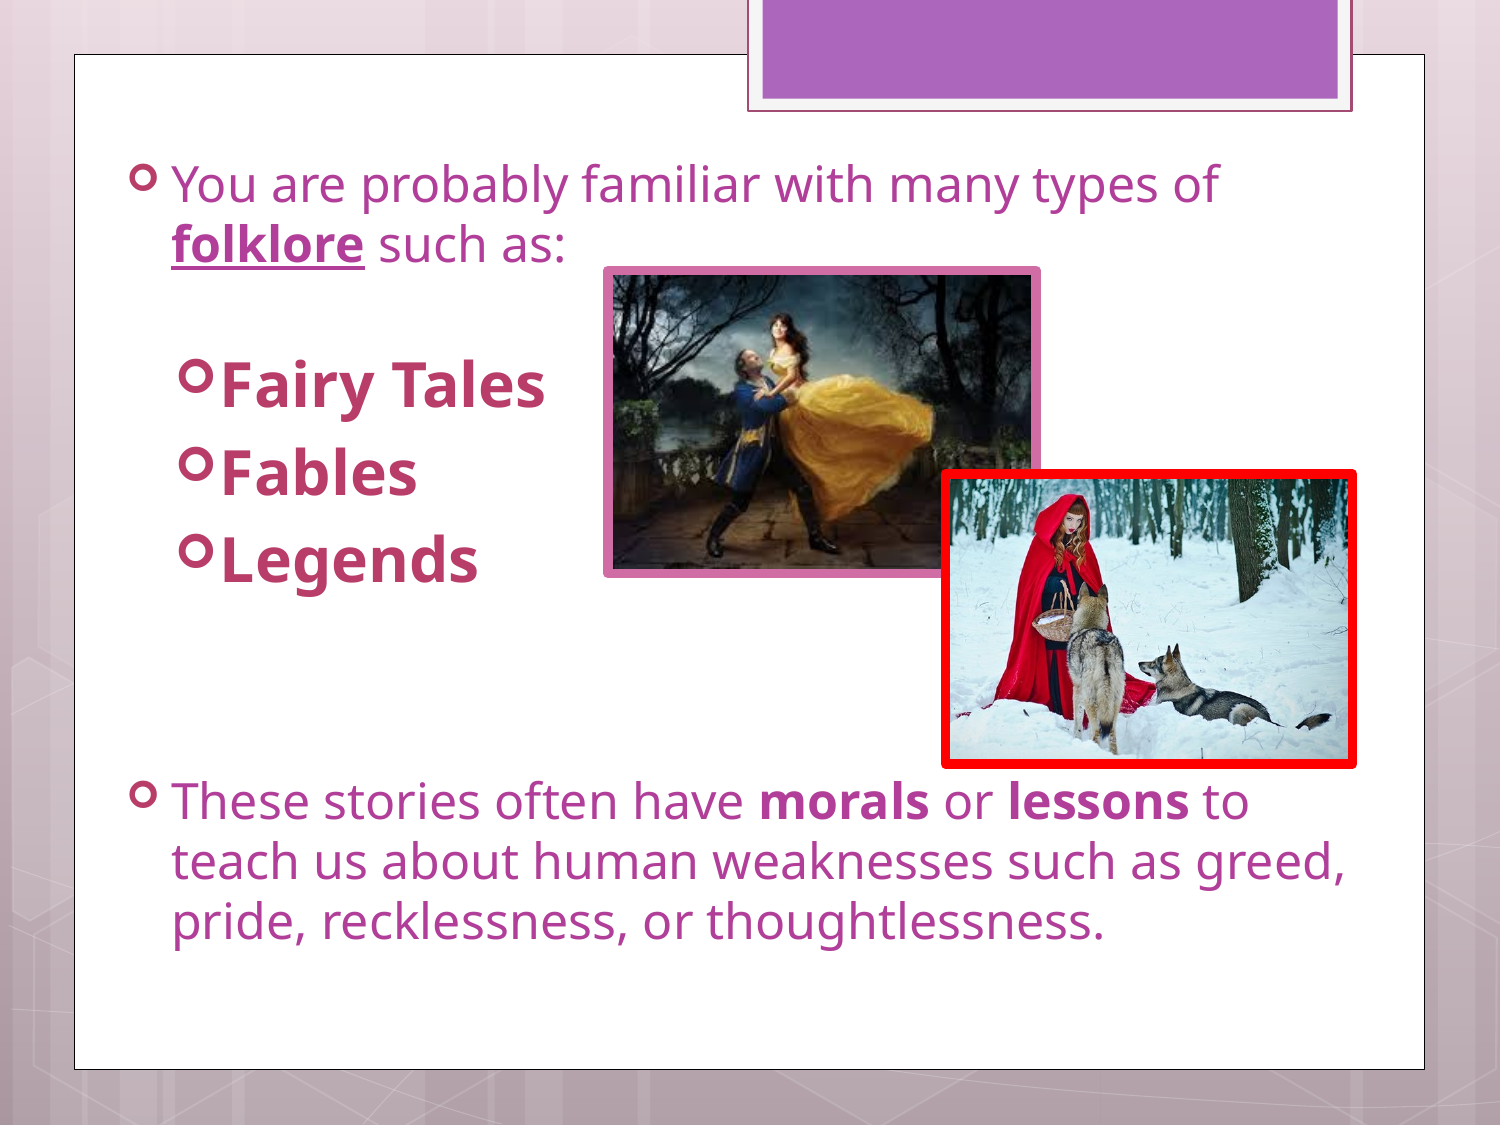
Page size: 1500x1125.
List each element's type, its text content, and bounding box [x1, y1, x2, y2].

picture [612, 274, 1349, 760]
list You are probably familiar with many types of folklore such as: Fairy Tales Fables Legends These stories often have morals or lessons to teach us about human weaknesses such as greed, pride, recklessness, or thoughtlessness. [99, 75, 1400, 1038]
